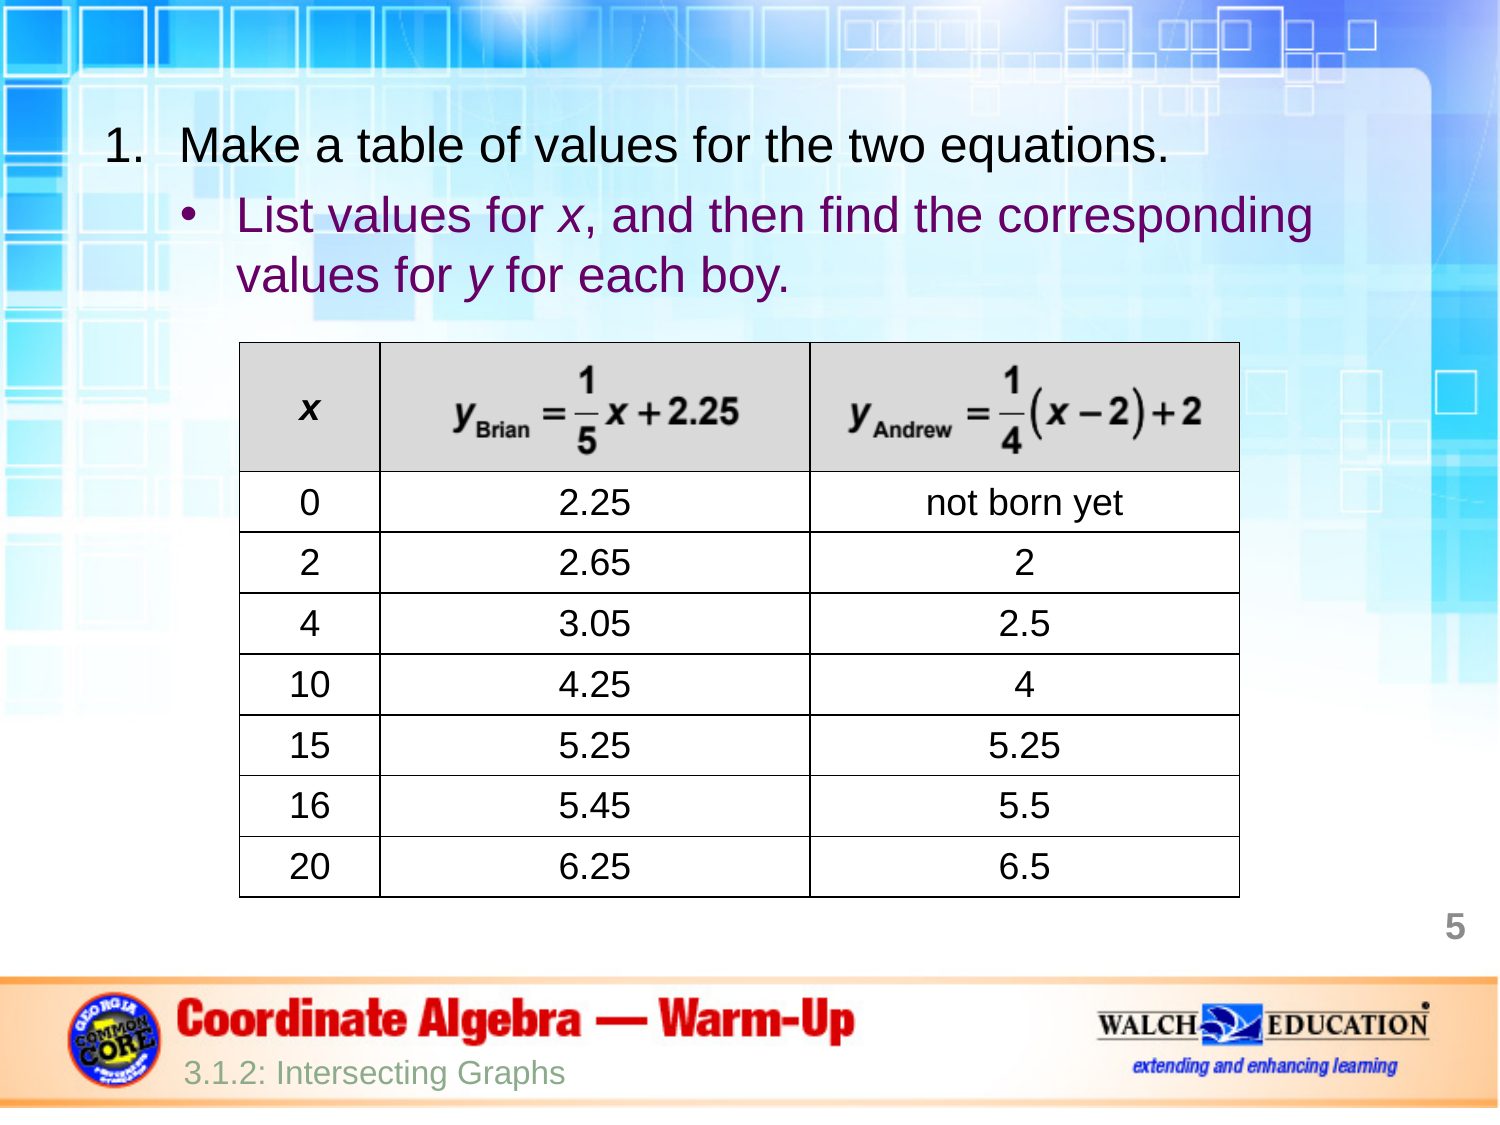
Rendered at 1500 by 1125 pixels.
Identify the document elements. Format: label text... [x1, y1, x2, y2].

slide_number 5 [1361, 901, 1481, 949]
picture [0, 0, 1500, 1108]
table_cell 2.65 [381, 533, 809, 592]
table_cell 10 [240, 655, 379, 714]
table_cell 3.05 [381, 594, 809, 653]
table_cell 6.25 [381, 837, 809, 896]
table_cell 4.25 [381, 655, 809, 714]
subtitle Make a table of values for the two equations. List values for x, and then find the corresponding values for y for each boy. [89, 105, 1390, 925]
table_cell 16 [240, 776, 379, 836]
table_cell 0 [240, 472, 379, 531]
table_cell 15 [240, 716, 379, 775]
table_cell 20 [240, 837, 379, 896]
table_header [381, 343, 809, 471]
table_header [811, 343, 1239, 471]
table_header x [240, 343, 379, 471]
table_cell 2.25 [381, 472, 809, 531]
text_box [1441, 924, 1472, 1001]
table_cell 2 [811, 533, 1239, 592]
table_cell 6.5 [811, 837, 1239, 896]
table_cell 5.25 [381, 716, 809, 775]
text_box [449, 353, 744, 456]
table_cell 5.5 [811, 776, 1239, 836]
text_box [845, 353, 1204, 456]
table_cell 4 [811, 655, 1239, 714]
footer 3.1.2: Intersecting Graphs [168, 1048, 1067, 1094]
table_cell 2.5 [811, 594, 1239, 653]
table_cell 5.25 [811, 716, 1239, 775]
table_cell 4 [240, 594, 379, 653]
table_cell 5.45 [381, 776, 809, 836]
table_cell not born yet [811, 472, 1239, 531]
table_cell 2 [240, 533, 379, 592]
